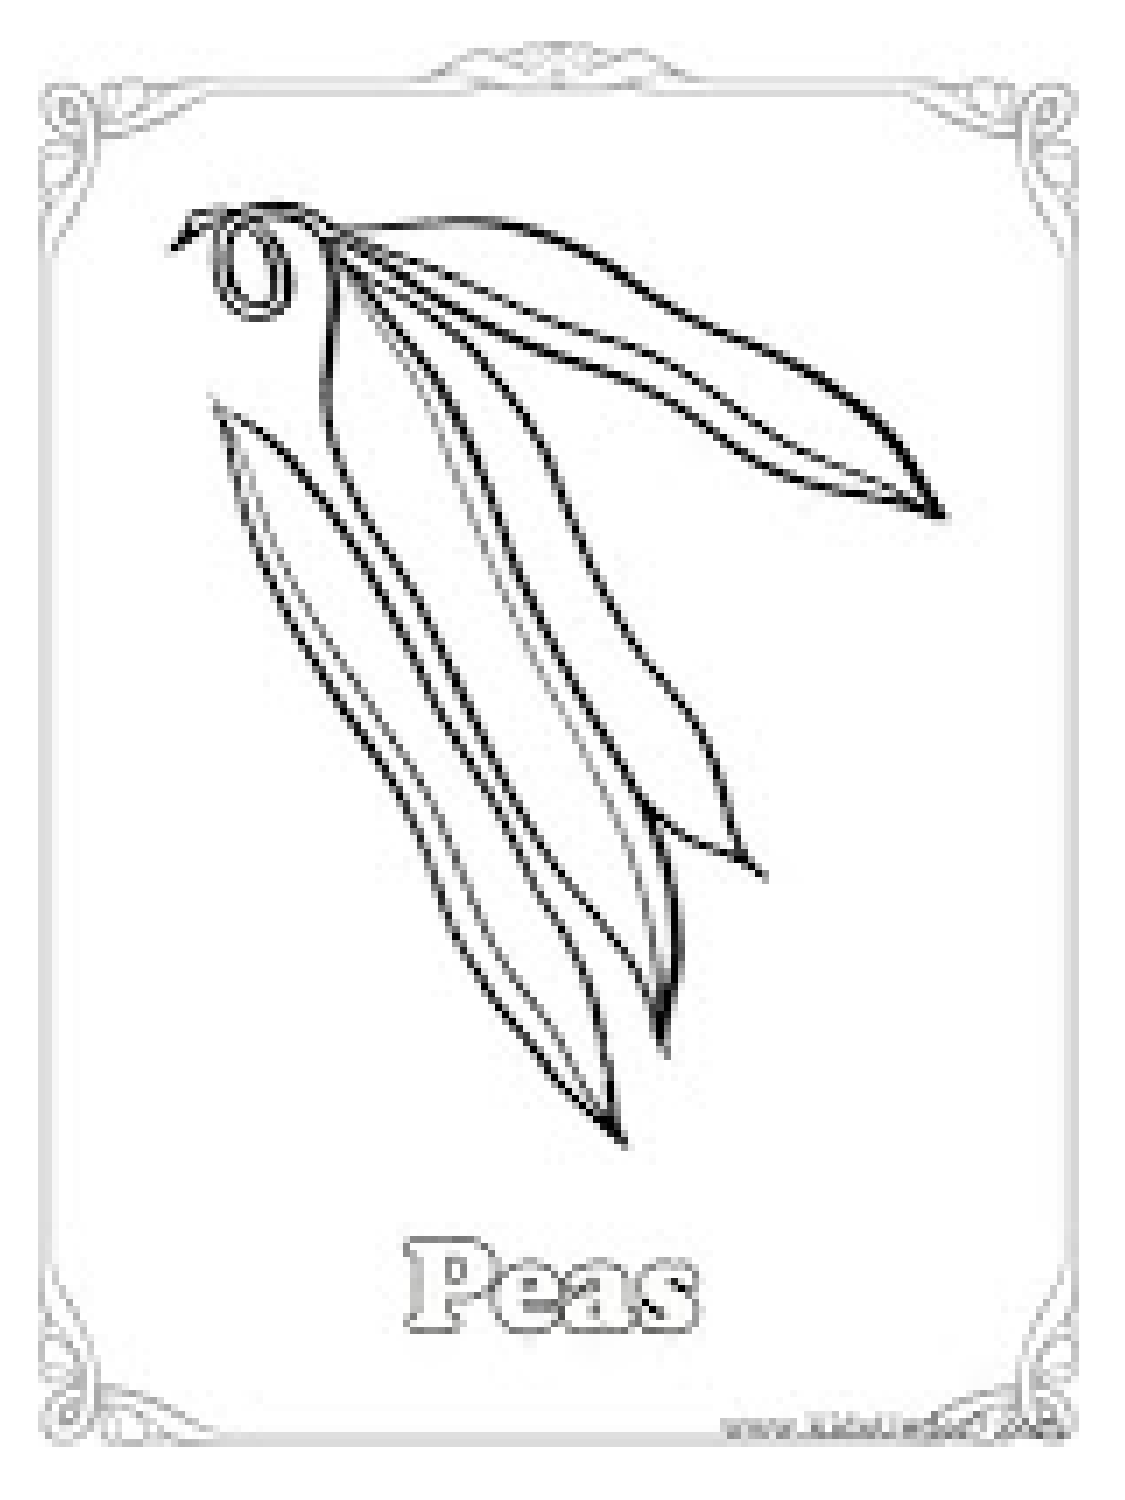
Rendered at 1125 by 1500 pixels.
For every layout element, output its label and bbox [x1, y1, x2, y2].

picture [37, 41, 1079, 1448]
